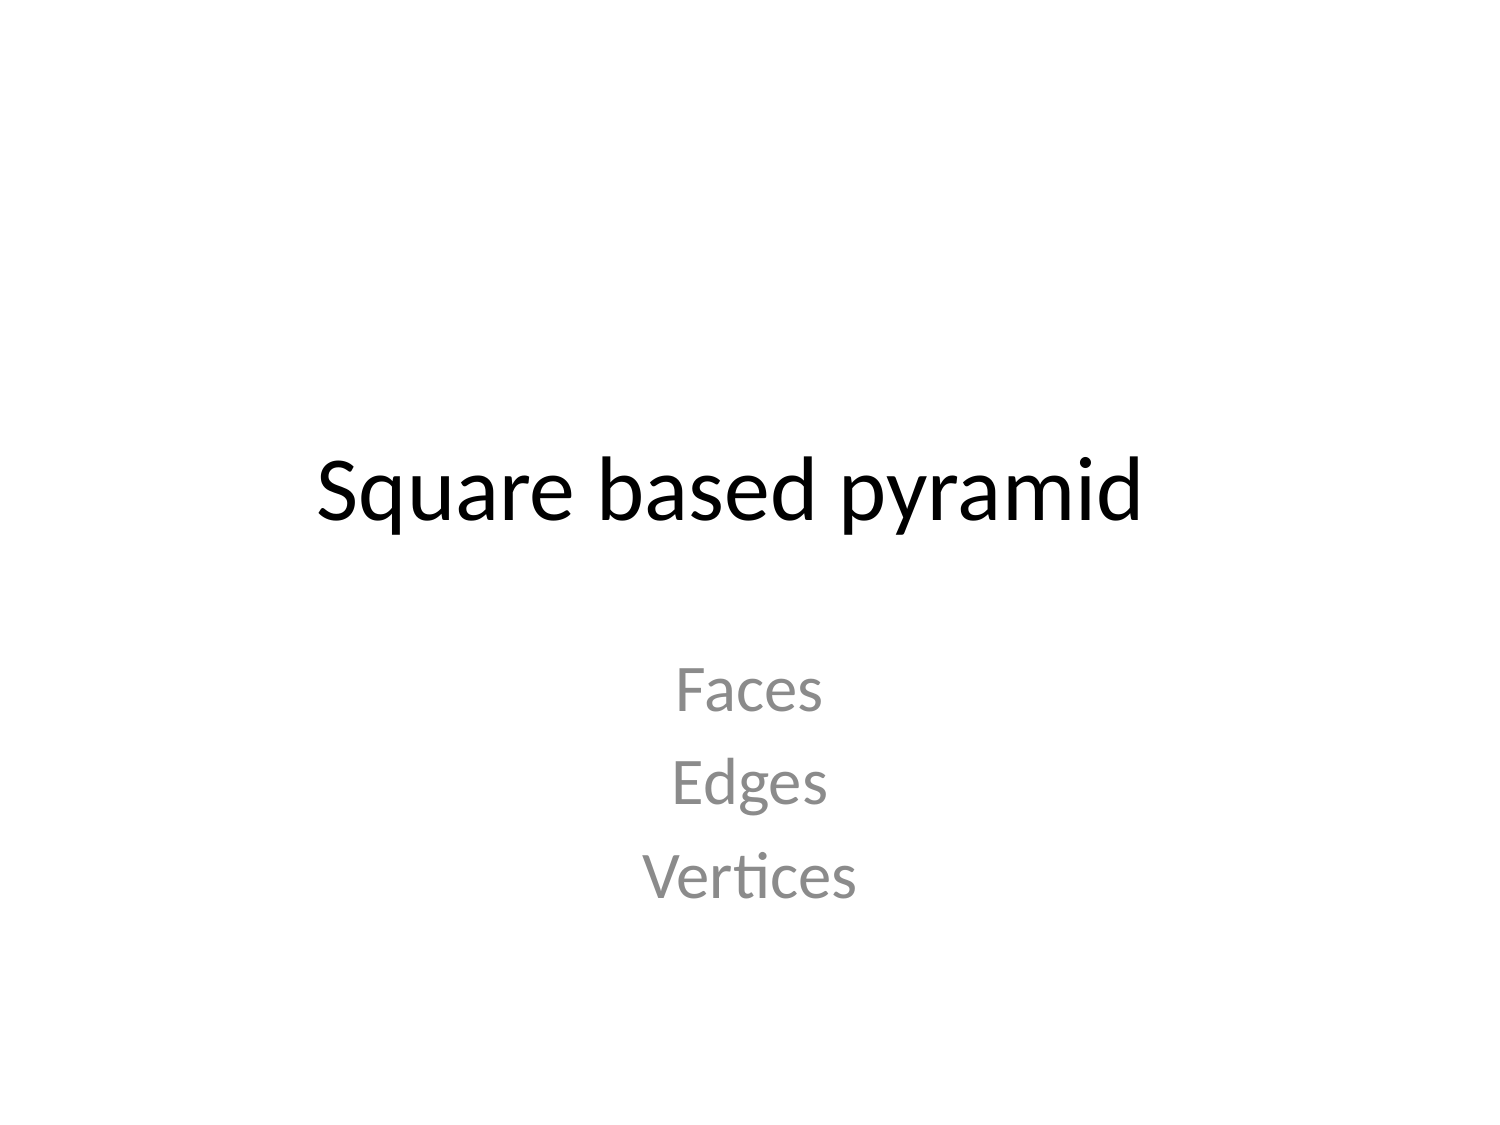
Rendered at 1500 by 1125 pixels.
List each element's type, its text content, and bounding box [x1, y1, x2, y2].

subtitle Faces Edges Vertices [225, 637, 1275, 925]
title Square based pyramid [93, 363, 1369, 605]
